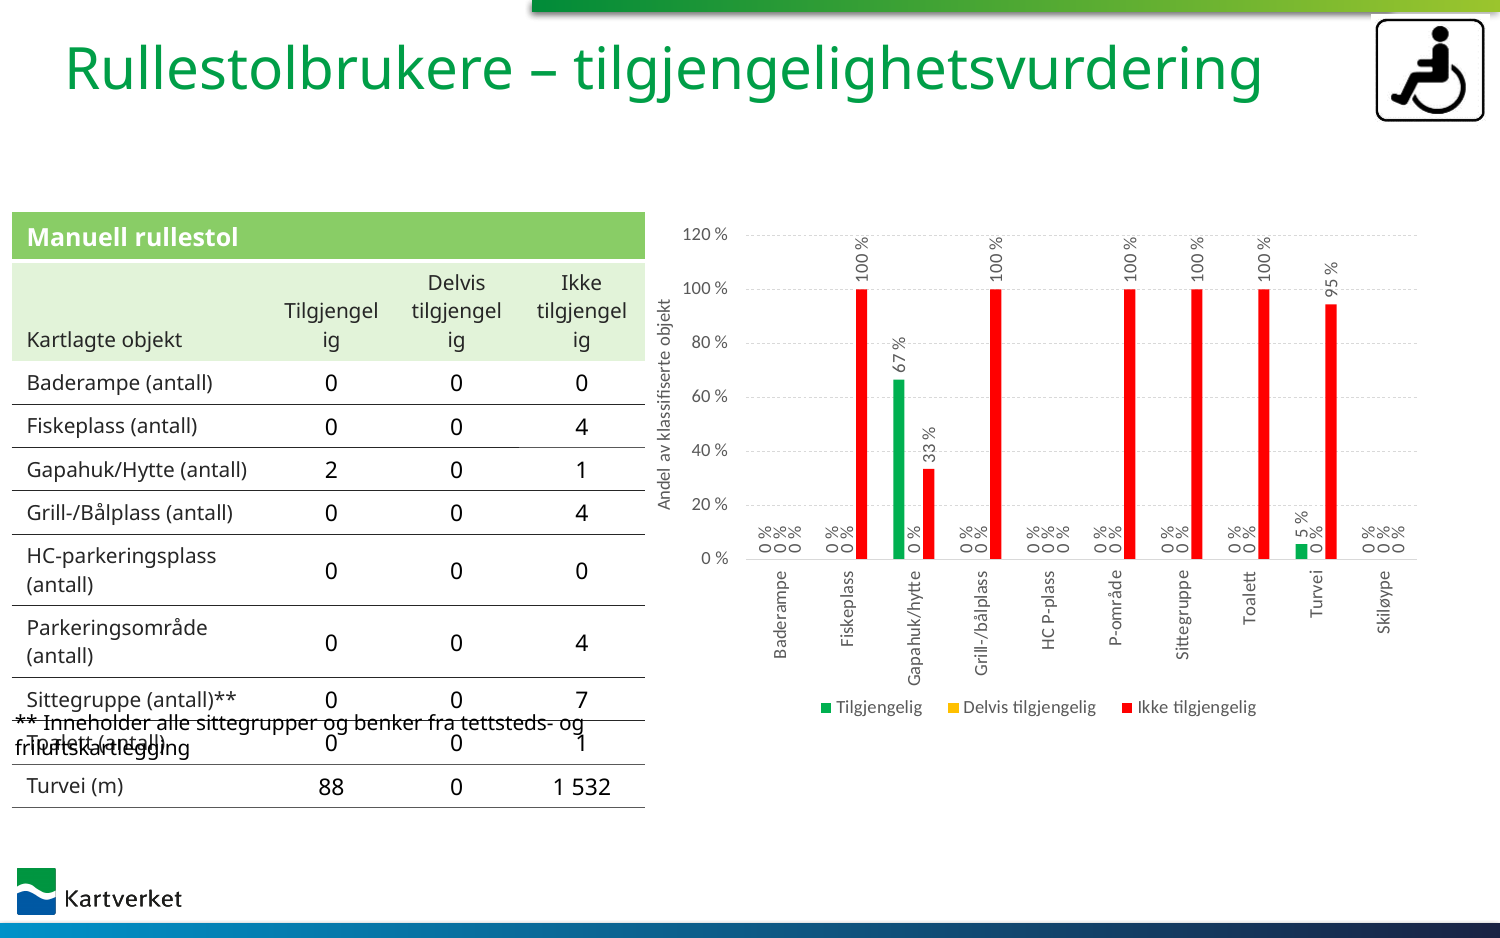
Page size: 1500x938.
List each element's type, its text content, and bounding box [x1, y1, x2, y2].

table_cell 1 532 [519, 768, 645, 807]
table_cell 4 [519, 606, 638, 677]
table_cell Delvis tilgjengelig [394, 263, 519, 361]
table_cell 0 [394, 606, 519, 677]
table_cell 0 [269, 491, 394, 534]
table_cell 0 [269, 405, 394, 447]
table_cell 0 [394, 491, 519, 534]
table_cell Tilgjengelig [269, 263, 394, 361]
table_cell Kartlagte objekt [12, 263, 269, 361]
text_box Rullestolbrukere – tilgjengelighetsvurdering [49, 12, 1372, 109]
picture [1371, 13, 1491, 127]
table_cell 0 [519, 535, 638, 605]
table_cell 7 [519, 678, 638, 702]
table_cell HC-parkeringsplass (antall) [12, 535, 269, 605]
table_cell Baderampe (antall) [12, 361, 269, 404]
table_cell Ikke tilgjengelig [519, 263, 638, 361]
table_cell 88 [269, 768, 394, 807]
table_cell 4 [519, 491, 638, 534]
table_cell 0 [269, 361, 394, 404]
table_cell 0 [269, 535, 394, 605]
table_cell Sittegruppe (antall)** [12, 678, 269, 702]
table_cell 2 [269, 448, 394, 490]
table_cell Gapahuk/Hytte (antall) [12, 448, 269, 490]
table_cell 0 [394, 678, 519, 702]
table_cell 4 [519, 405, 638, 447]
picture [643, 218, 1427, 728]
table_cell 1 [519, 448, 638, 490]
table_cell 0 [269, 678, 394, 702]
table_cell Fiskeplass (antall) [12, 405, 269, 447]
text_box ** Inneholder alle sittegrupper og benker fra tettsteds- og friluftskartlegging [0, 702, 745, 768]
table_cell Turvei (m) [12, 768, 269, 807]
table_cell 0 [394, 361, 519, 404]
table_cell Parkeringsområde (antall) [12, 606, 269, 677]
table_cell Grill-/Bålplass (antall) [12, 491, 269, 534]
table_cell 0 [519, 361, 638, 404]
table_header Manuell rullestol [12, 212, 645, 259]
table_cell 0 [394, 448, 519, 490]
table_cell 0 [269, 606, 394, 677]
table_cell 0 [394, 535, 519, 605]
table_cell 0 [394, 768, 519, 807]
table_cell 0 [394, 405, 519, 447]
